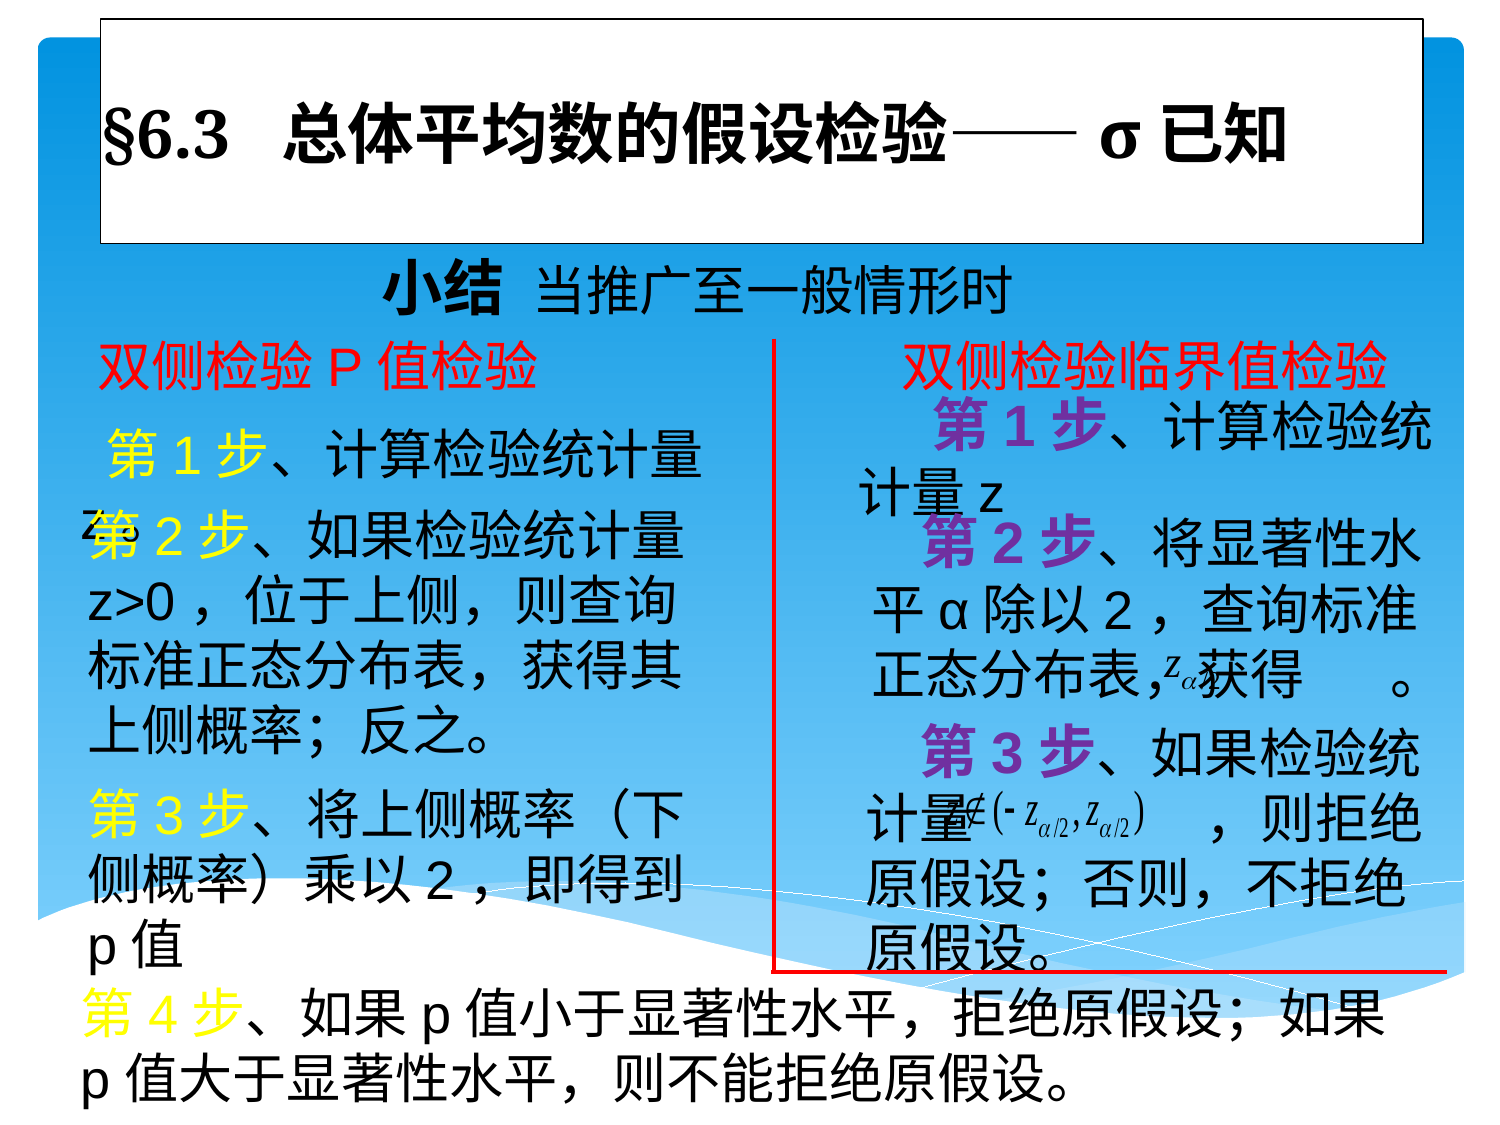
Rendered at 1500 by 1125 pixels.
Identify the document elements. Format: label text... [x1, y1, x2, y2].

text_box 双侧检验临界值检验 [886, 324, 1407, 380]
title §6.3 总体平均数的假设检验——σ已知 [100, 19, 1424, 244]
text_box 第2步、如果检验统计量z>0，位于上侧，则查询标准正态分布表，获得其上侧概率；反之。 [72, 494, 740, 769]
text_box 双侧检验P值检验 [82, 324, 573, 405]
text_box 第1步、计算检验统计量z [842, 380, 1461, 531]
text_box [1153, 632, 1229, 701]
text_box 第4步、如果p值小于显著性水平，拒绝原假设；如果p值大于显著性水平，则不能拒绝原假设。 [65, 971, 1414, 1125]
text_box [937, 775, 1151, 850]
text_box 第3步、将上侧概率（下侧概率）乘以2，即得到p值 [72, 772, 741, 983]
text_box 第3步、如果检验统计量 ，则拒绝原假设；否则，不拒绝原假设。 [850, 707, 1461, 987]
text_box 小结 当推广至一般情形时 [59, 242, 1407, 332]
text_box 第1步、计算检验统计量z。 [65, 413, 768, 558]
text_box 第2步、将显著性水平α除以2，查询标准正态分布表，获得 。 [856, 497, 1480, 713]
